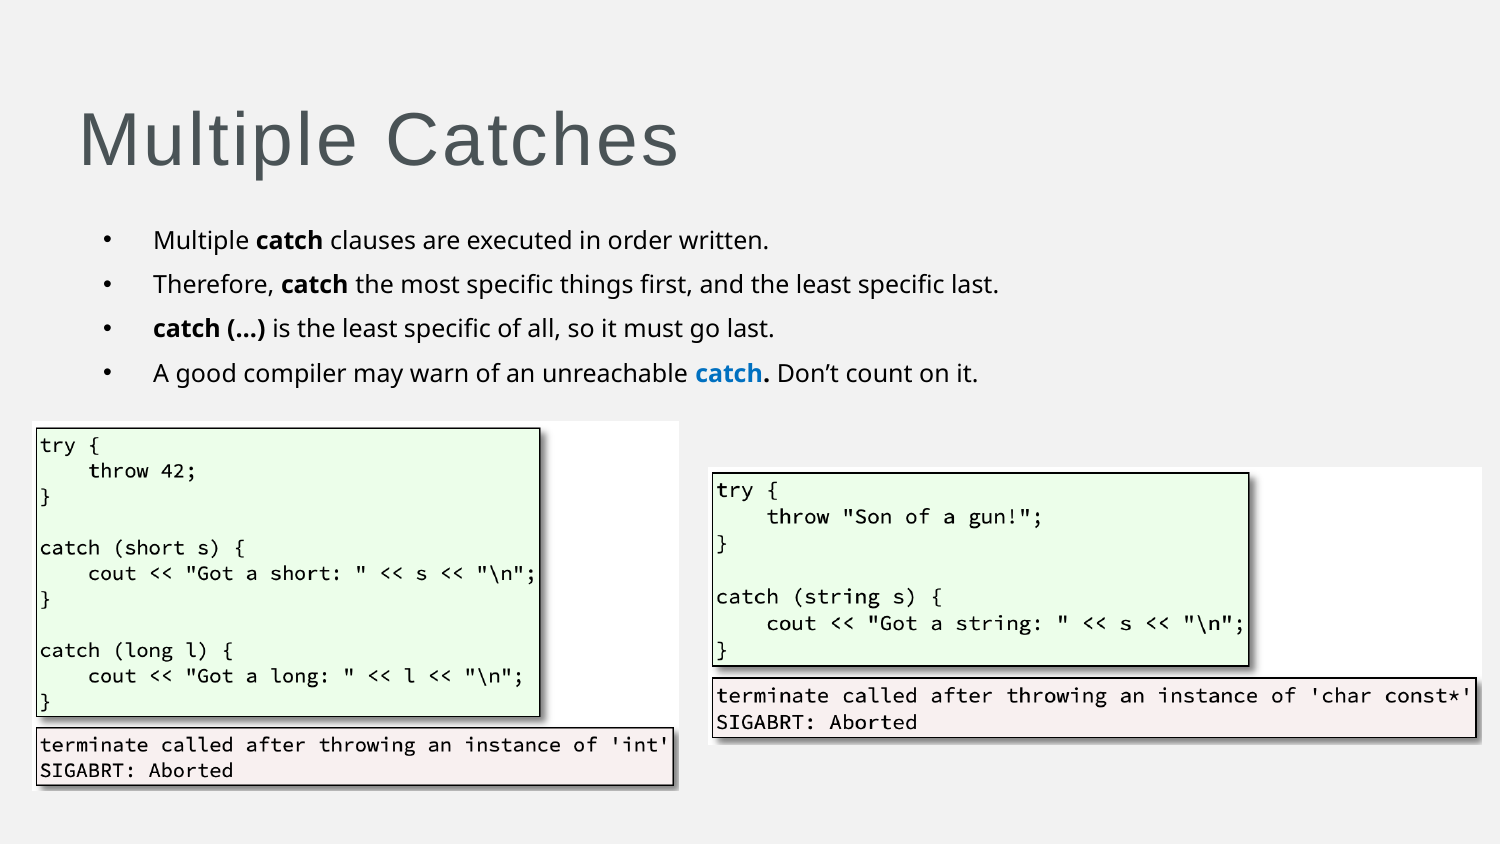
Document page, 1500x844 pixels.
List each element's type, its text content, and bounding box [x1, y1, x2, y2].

picture [708, 467, 1482, 745]
picture [32, 421, 679, 792]
list Multiple catch clauses are executed in order written. Therefore, catch the most specific things first, and the least specific last. catch (…) is the least specific of all, so it must go last. A good compiler may warn of an unreachable catch. Don’t count on it. [68, 208, 1432, 428]
title Multiple Catches [66, 79, 1434, 194]
